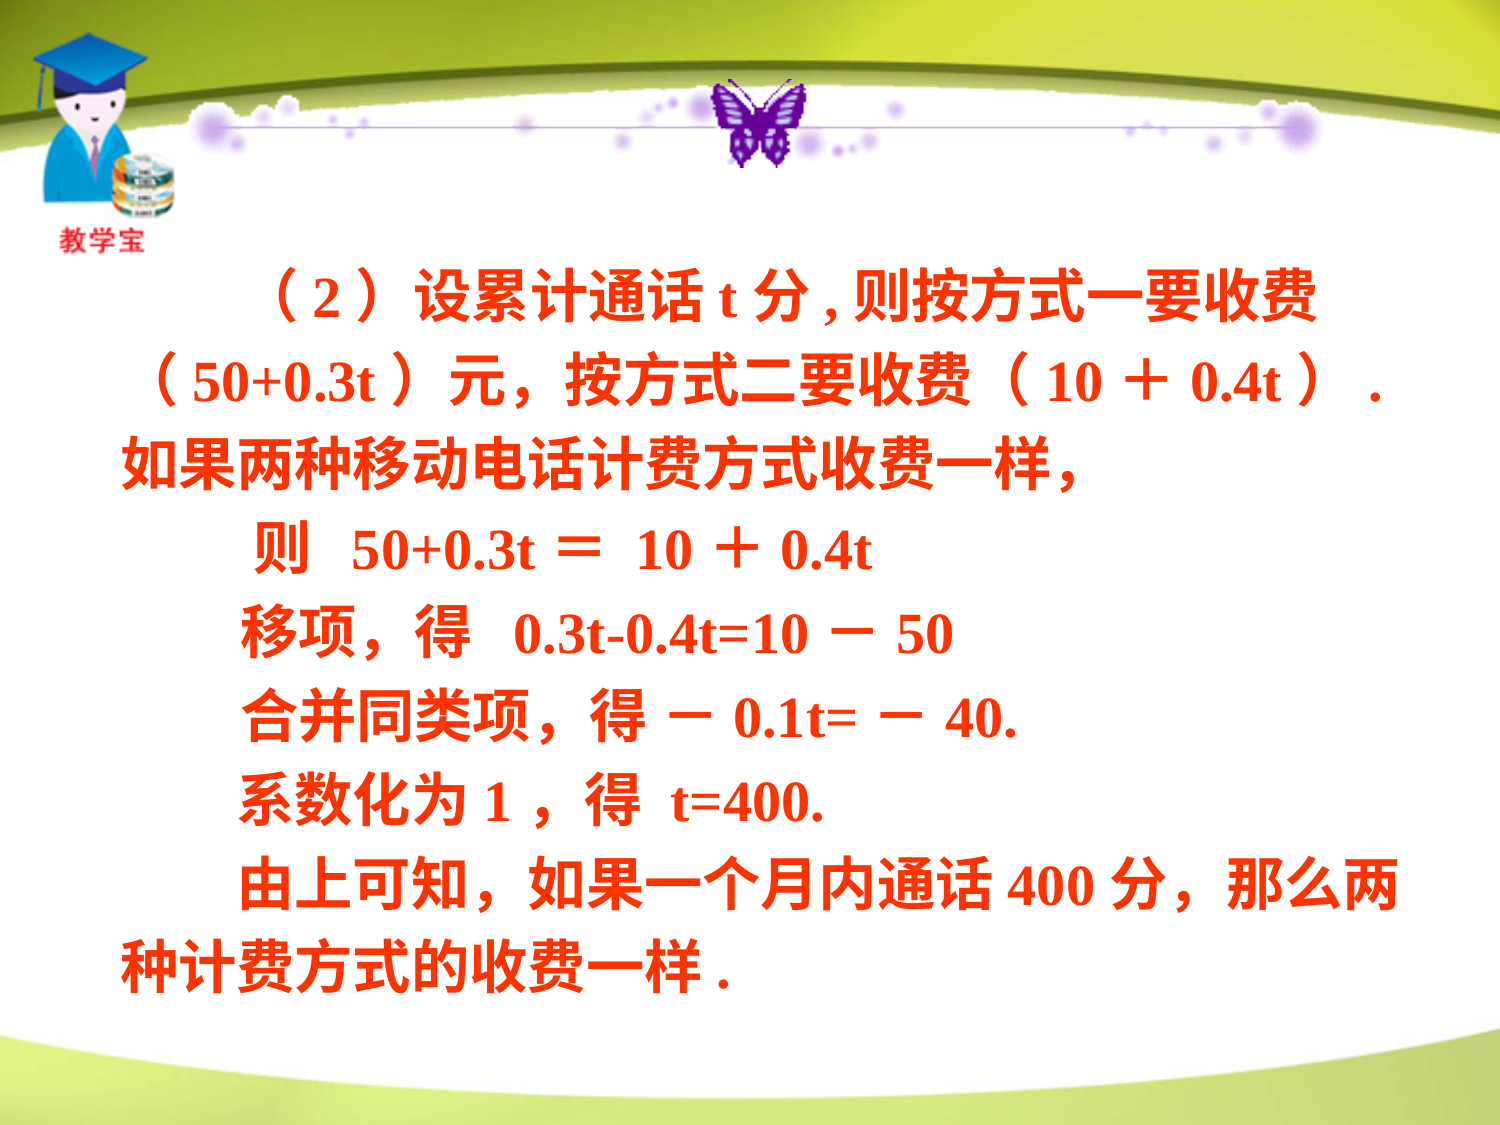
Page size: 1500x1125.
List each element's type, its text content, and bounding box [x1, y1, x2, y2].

picture [0, 0, 1500, 1125]
text_box （2）设累计通话t分,则按方式一要收费（50+0.3t）元，按方式二要收费（10＋0.4t）.如果两种移动电话计费方式收费一样， 则 50+0.3t＝ 10＋0.4t 移项，得 0.3t-0.4t=10－50 合并同类项，得 －0.1t=－40. 系数化为1，得 t=400. 由上可知，如果一个月内通话400分，那么两种计费方式的收费一样. [105, 237, 1429, 1008]
